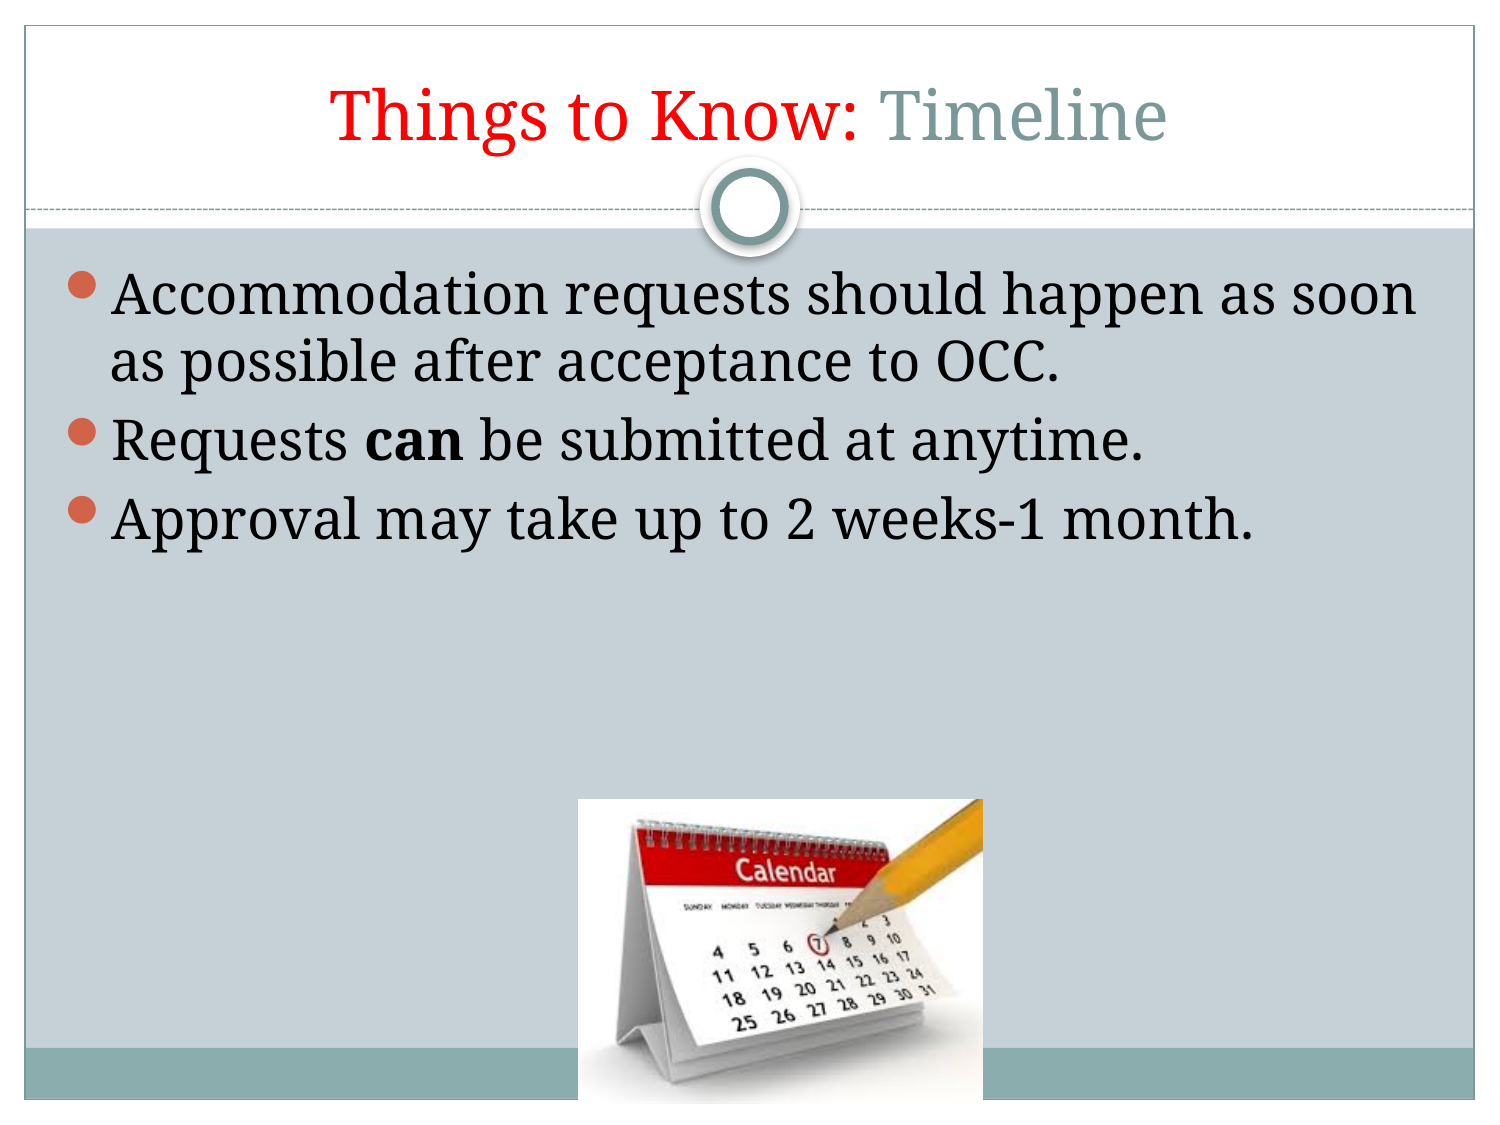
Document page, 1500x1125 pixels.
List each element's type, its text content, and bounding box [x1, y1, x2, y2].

list Accommodation requests should happen as soon as possible after acceptance to OCC. Requests can be submitted at anytime. Approval may take up to 2 weeks-1 month. [49, 250, 1445, 1001]
picture [577, 799, 984, 1104]
title Things to Know: Timeline [49, 37, 1450, 162]
